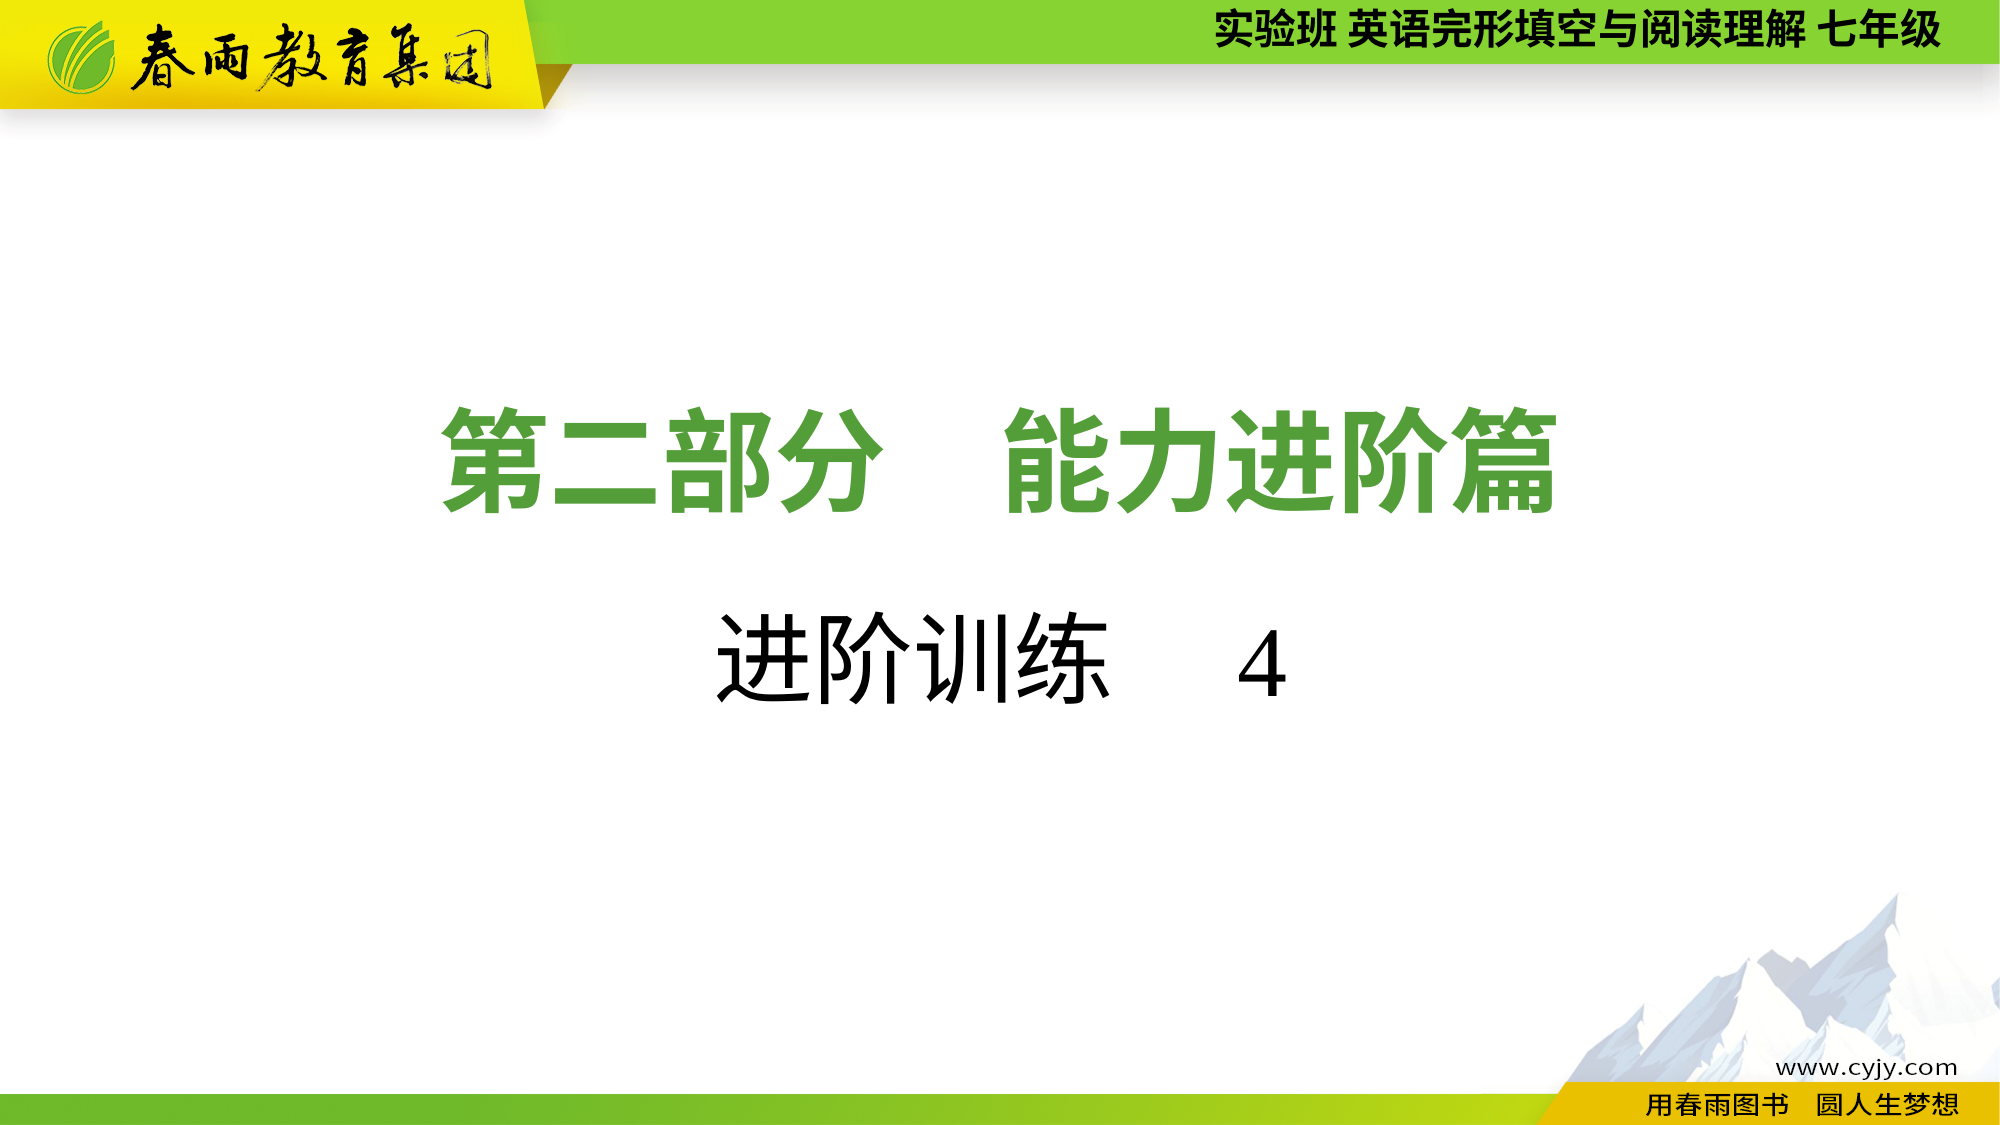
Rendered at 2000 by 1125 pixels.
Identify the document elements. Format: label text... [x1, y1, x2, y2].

picture [0, 0, 2000, 1125]
text_box 进阶训练 4 [54, 528, 1946, 724]
text_box 第二部分 能力进阶篇 [54, 316, 1946, 528]
